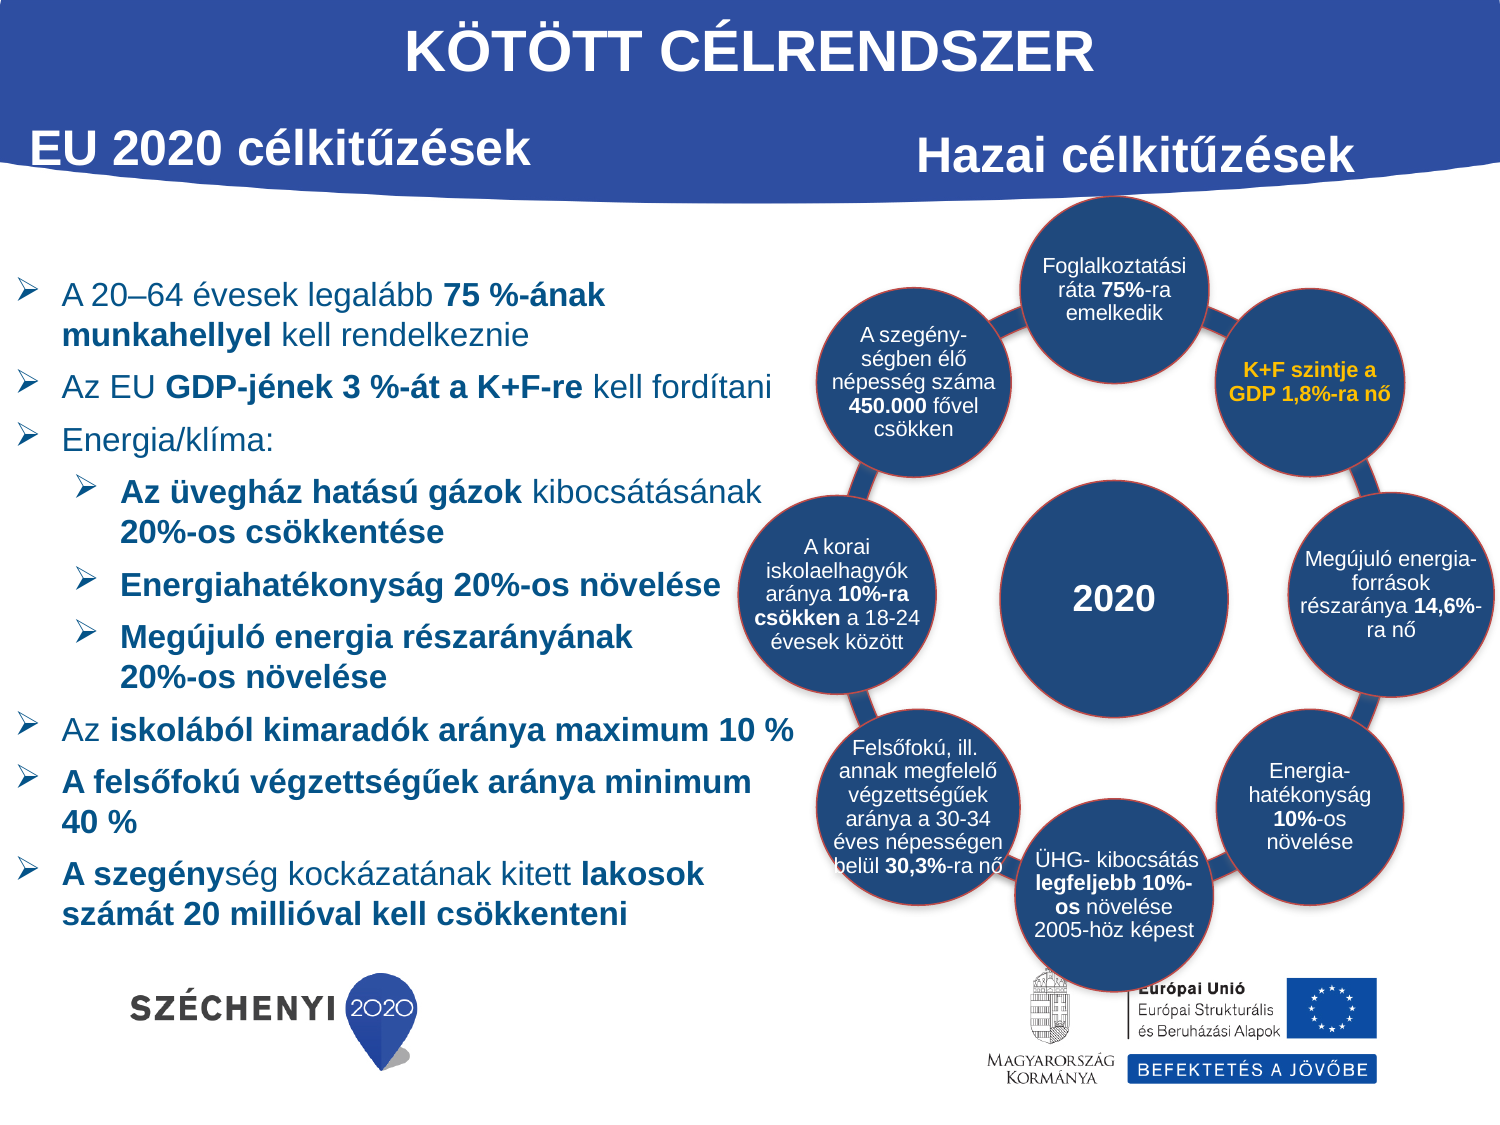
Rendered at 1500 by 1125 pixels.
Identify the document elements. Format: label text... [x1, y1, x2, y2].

picture [0, 164, 1500, 1125]
text_box Hazai célkitűzések [785, 88, 1487, 194]
picture [0, 164, 785, 265]
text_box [737, 196, 1495, 993]
text_box KÖTÖTT CÉLRENDSZER [0, 2, 1500, 164]
text_box EU 2020 célkitűzések [0, 86, 562, 205]
text_box A 20–64 évesek legalább 75 %-ának munkahellyel kell rendelkeznie Az EU GDP-jének 3 %-át a K+F-re kell fordítani Energia/klíma: Az üvegház hatású gázok kibocsátásának 20%-os csökkentése Energiahatékonyság 20%-os növelése Megújuló energia részarányának 20%-os növelése Az iskolából kimaradók aránya maximum 10 % A felsőfokú végzettségűek aránya minimum 40 % A szegénység kockázatának kitett lakosok számát 20 millióval kell csökkenteni [0, 265, 732, 966]
